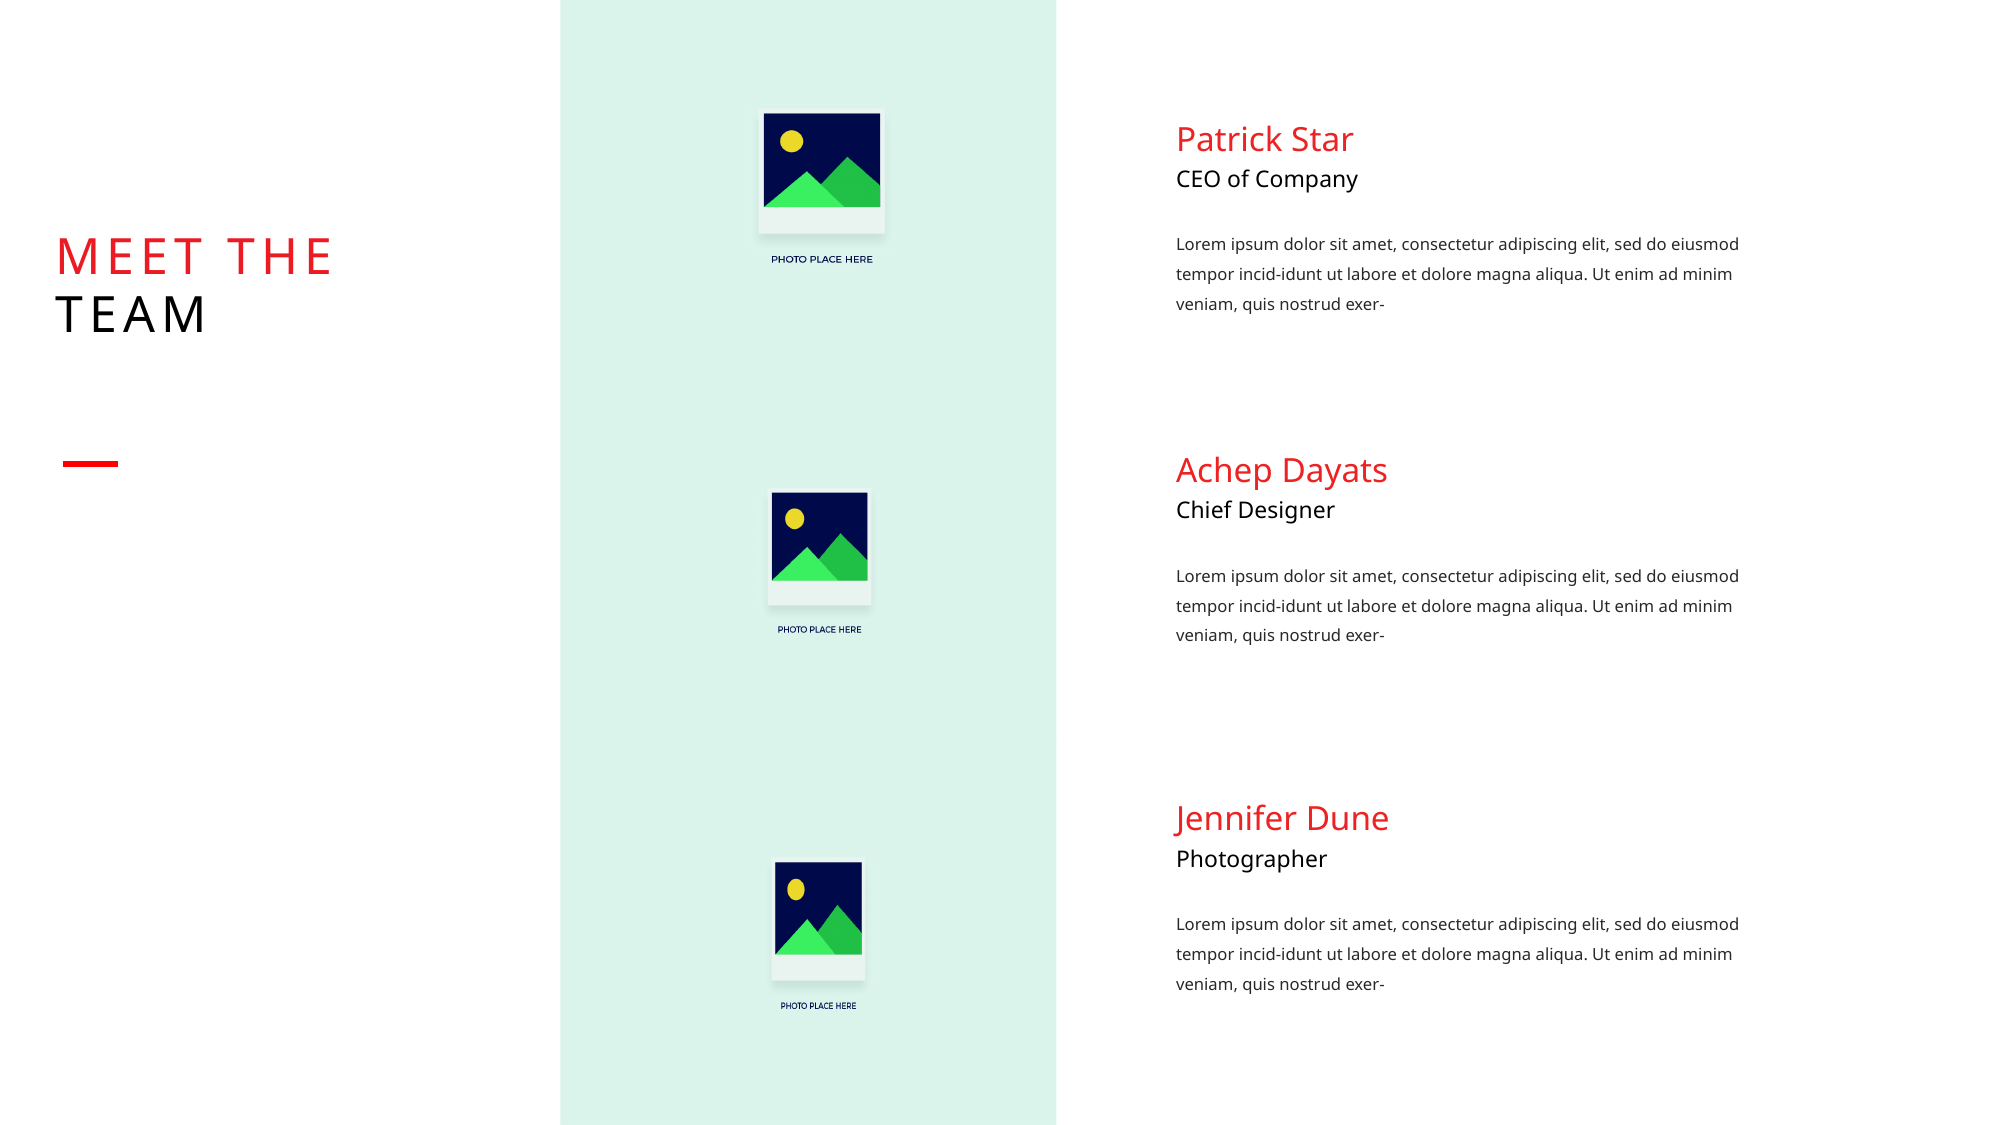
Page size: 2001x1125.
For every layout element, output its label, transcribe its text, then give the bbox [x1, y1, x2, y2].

text_box [559, 0, 1057, 382]
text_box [1161, 790, 1784, 1003]
text_box TEAM [40, 292, 243, 350]
text_box [559, 745, 1057, 1125]
text_box MEET THE [40, 217, 381, 292]
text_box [1161, 441, 1784, 655]
text_box [559, 382, 1057, 745]
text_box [1161, 110, 1784, 323]
